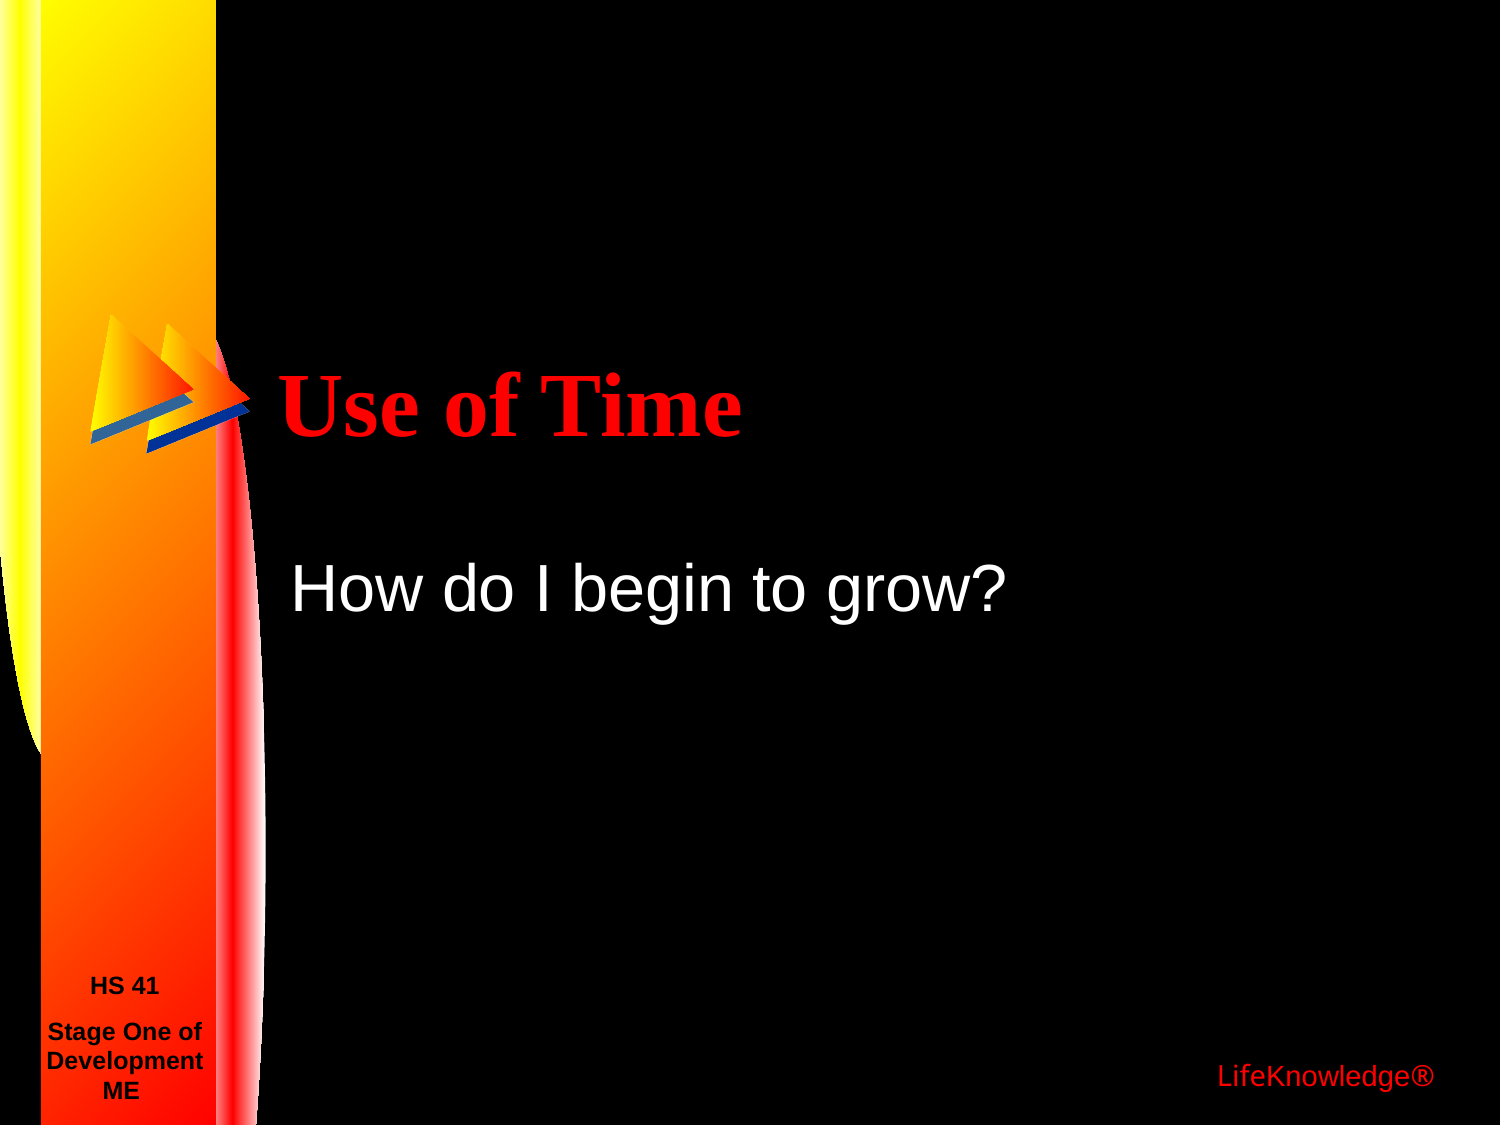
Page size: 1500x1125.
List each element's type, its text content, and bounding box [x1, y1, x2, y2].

text_box HS 41 [37, 962, 213, 1008]
title Use of Time [262, 274, 1500, 463]
text_box Stage One of Development ME [24, 1007, 225, 1113]
footer LifeKnowledge® [0, 1024, 1451, 1125]
subtitle How do I begin to grow? [274, 487, 1076, 776]
